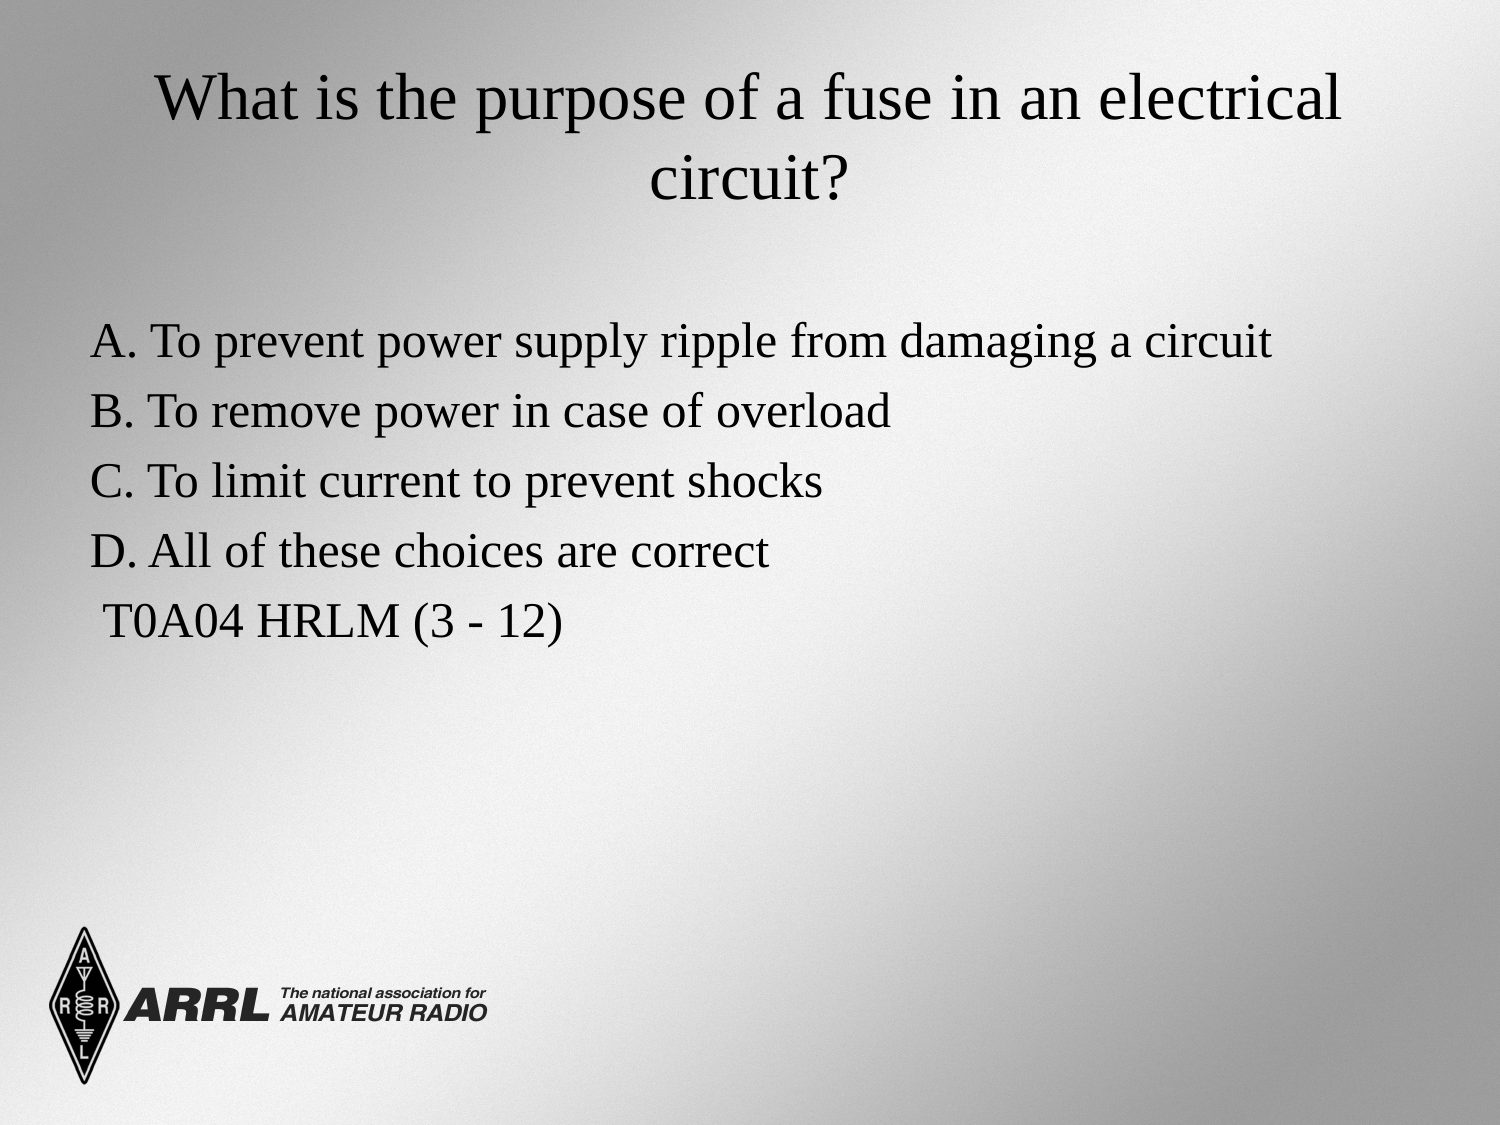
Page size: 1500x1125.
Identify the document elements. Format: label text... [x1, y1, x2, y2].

picture [0, 0, 1500, 1125]
title What is the purpose of a fuse in an electrical circuit? [75, 45, 1425, 233]
list A. To prevent power supply ripple from damaging a circuit B. To remove power in case of overload C. To limit current to prevent shocks D. All of these choices are correct T0A04 HRLM (3 - 12) [75, 299, 1425, 1005]
